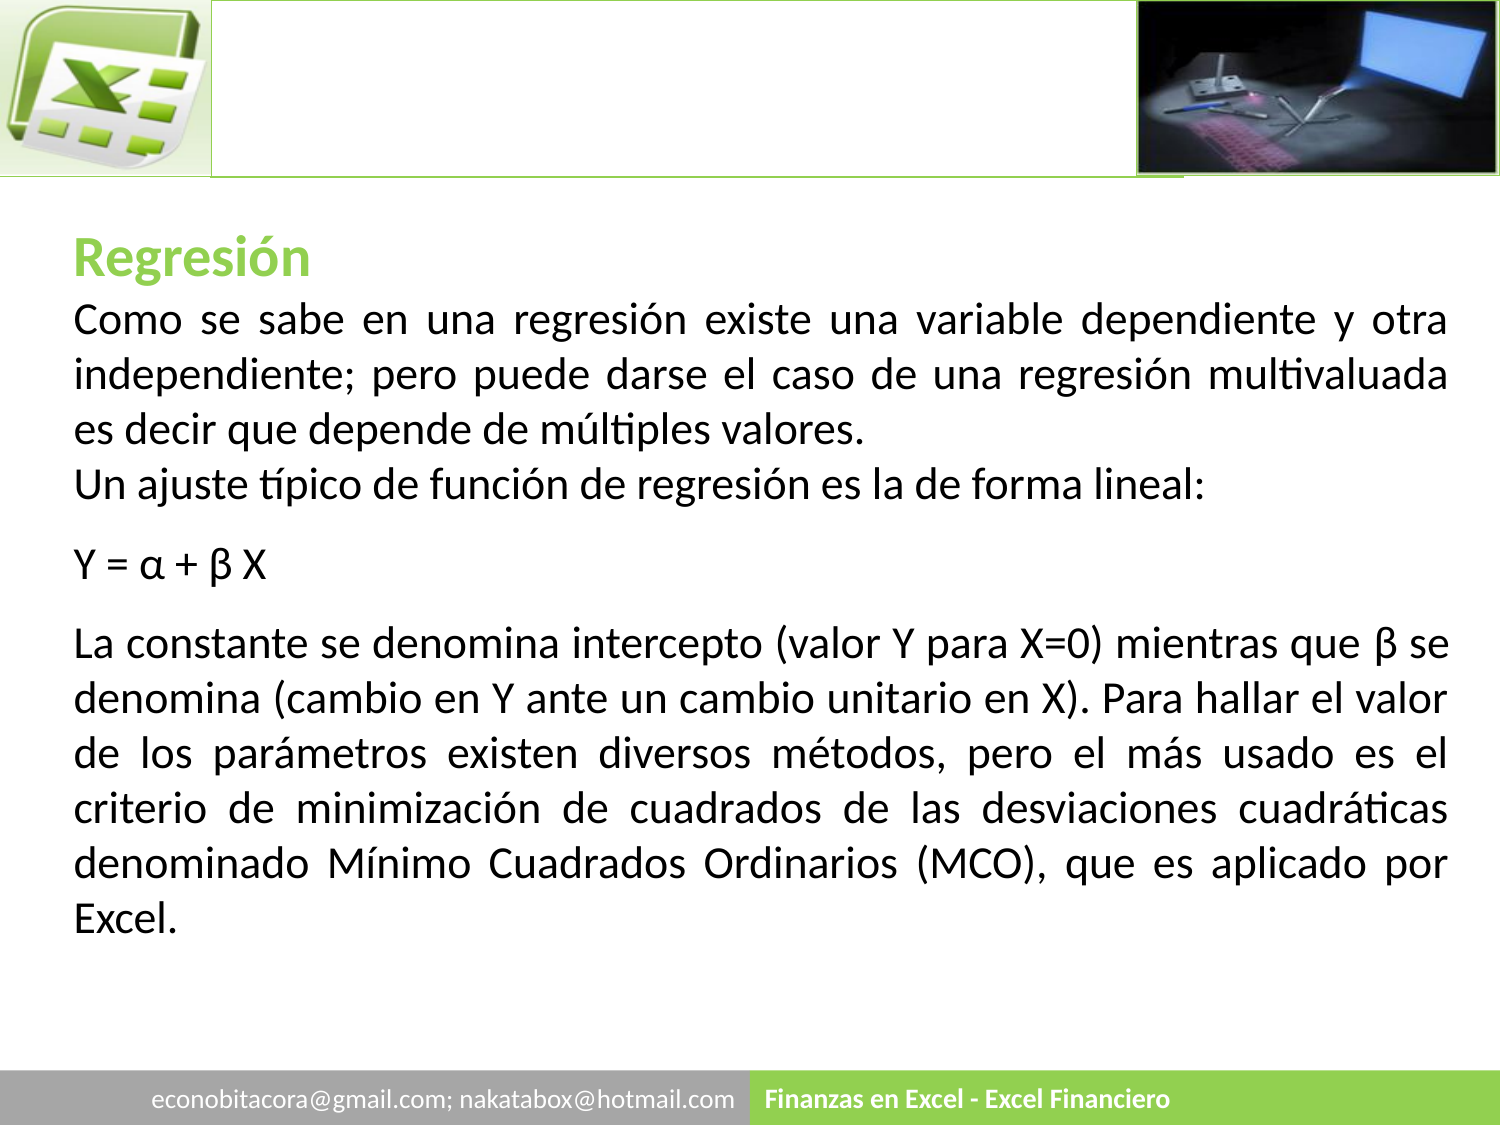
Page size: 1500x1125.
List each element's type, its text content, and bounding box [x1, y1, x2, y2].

text_box Finanzas en Excel - Excel Financiero [749, 1070, 1500, 1125]
text_box [212, 0, 1134, 178]
picture [1136, 0, 1500, 177]
picture [0, 0, 212, 177]
text_box Regresión Como se sabe en una regresión existe una variable dependiente y otra independiente; pero puede darse el caso de una regresión multivaluada es decir que depende de múltiples valores. Un ajuste típico de función de regresión es la de forma lineal: Y = α + β X La constante se denomina intercepto (valor Y para X=0) mientras que β se denomina (cambio en Y ante un cambio unitario en X). Para hallar el valor de los parámetros existen diversos métodos, pero el más usado es el criterio de minimización de cuadrados de las desviaciones cuadráticas denominado Mínimo Cuadrados Ordinarios (MCO), que es aplicado por Excel. [58, 210, 1465, 950]
text_box econobitacora@gmail.com; nakatabox@hotmail.com [0, 1070, 749, 1125]
